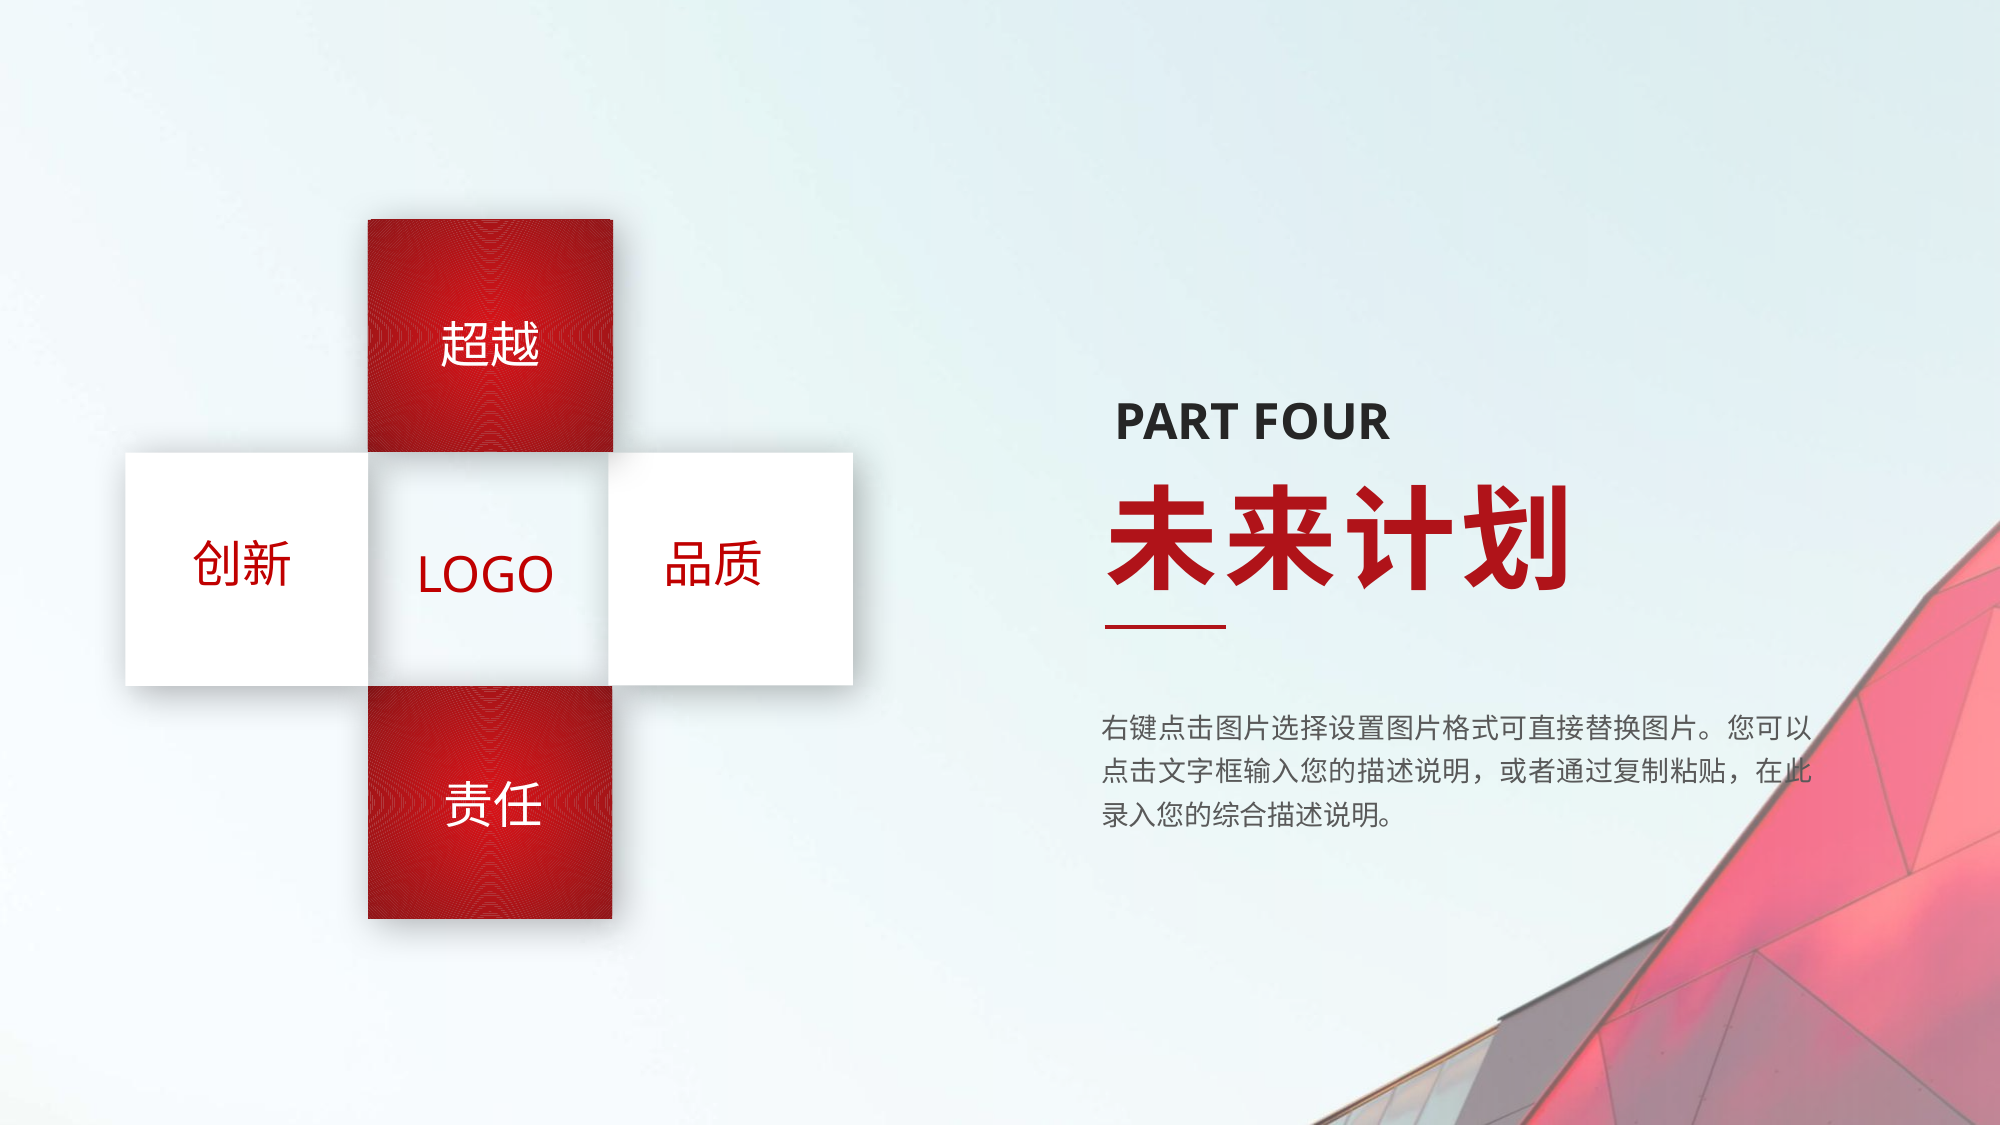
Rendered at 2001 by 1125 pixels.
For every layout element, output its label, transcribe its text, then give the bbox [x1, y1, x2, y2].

text_box PART FOUR [1099, 381, 1406, 457]
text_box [125, 219, 853, 919]
text_box 未来计划 [1090, 461, 1590, 611]
text_box 右键点击图片选择设置图片格式可直接替换图片。您可以点击文字框输入您的描述说明，或者通过复制粘贴，在此录入您的综合描述说明。 [1085, 693, 1828, 839]
text_box [0, 0, 2000, 1125]
